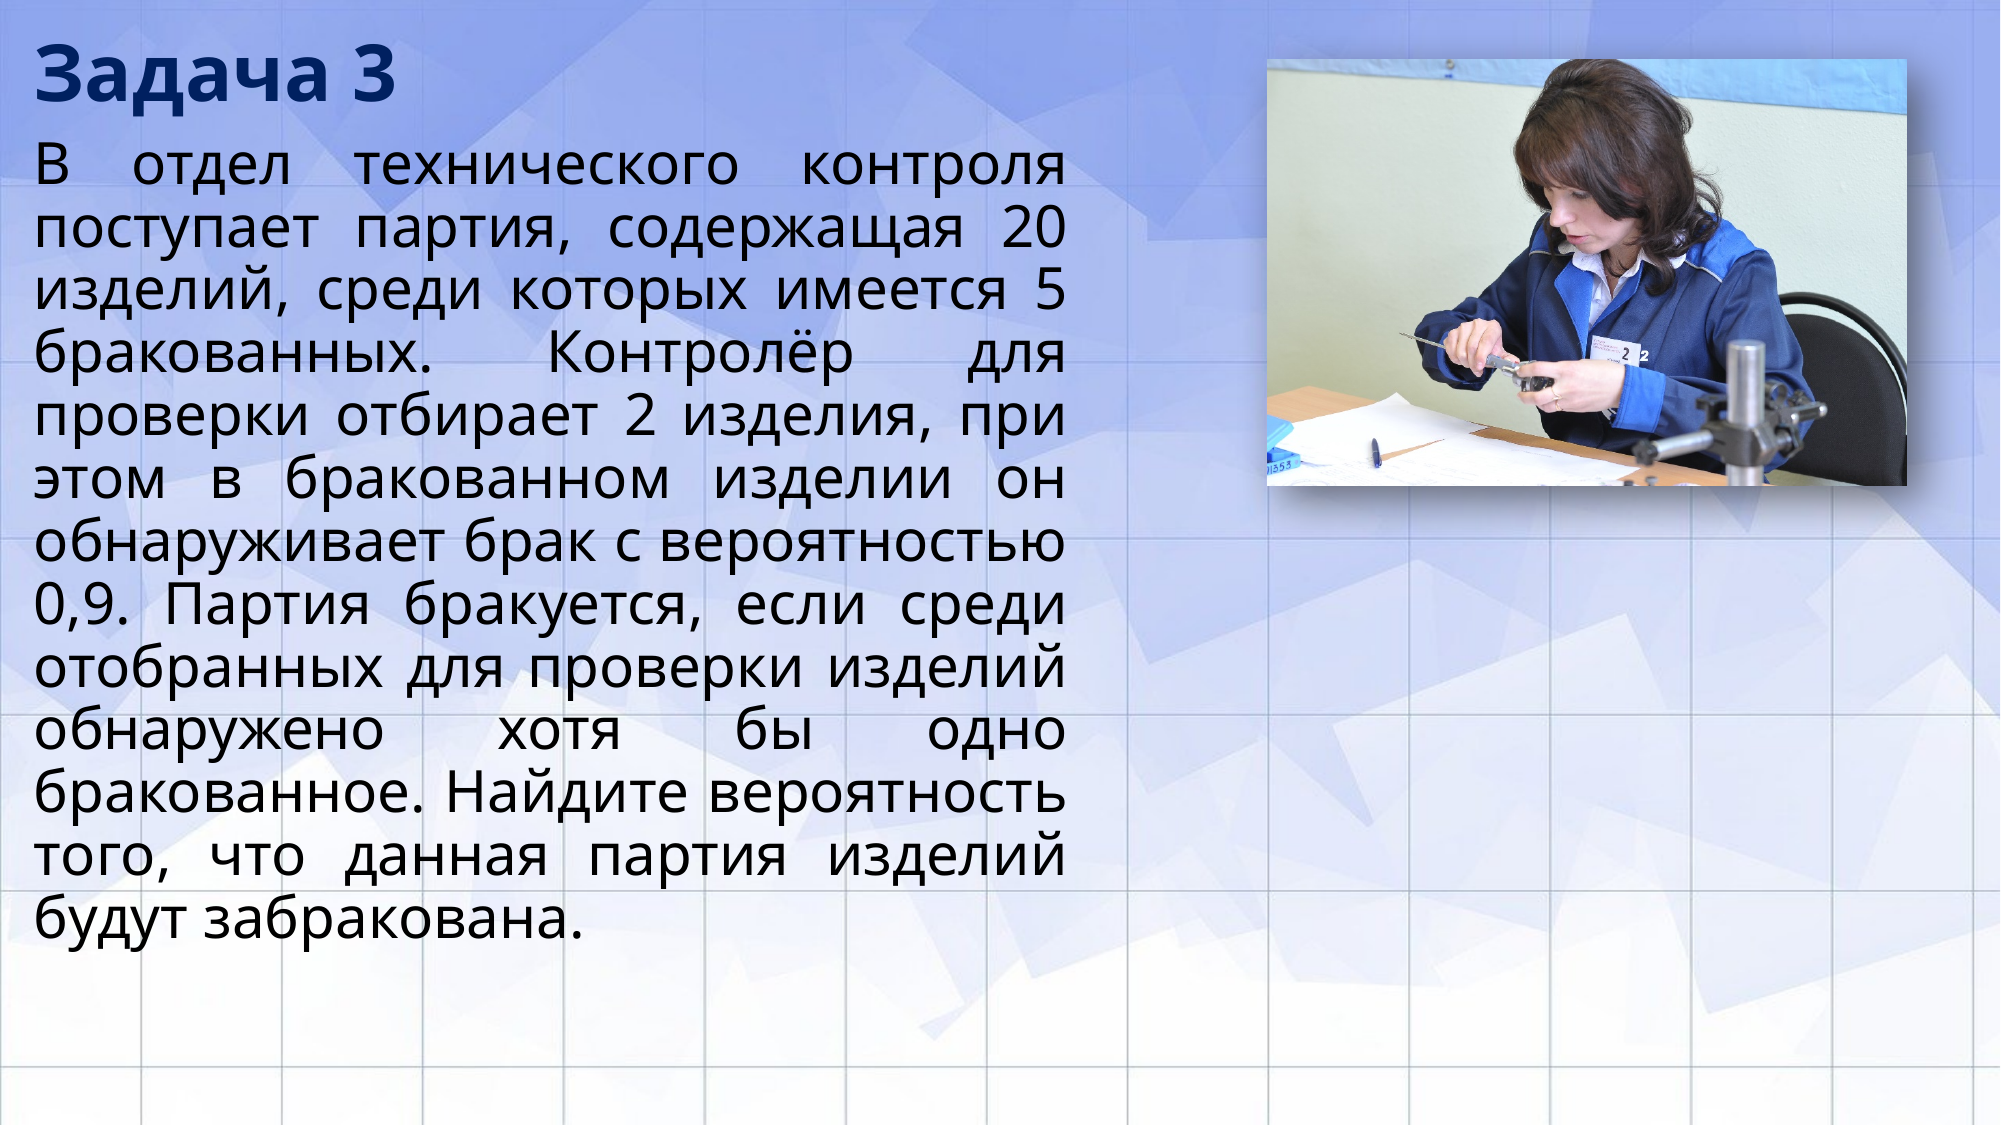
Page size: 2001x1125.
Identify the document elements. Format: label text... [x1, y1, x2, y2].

picture [0, 0, 2001, 1125]
title Задача 3 [18, 25, 1721, 127]
list В отдел технического контроля поступает партия, содержащая 20 изделий, среди которых имеется 5 бракованных. Контролёр для проверки отбирает 2 изделия, при этом в бракованном изделии он обнаруживает брак с вероятностью 0,9. Партия бракуется, если среди отобранных для проверки изделий обнаружено хотя бы одно бракованное. Найдите вероятность того, что данная партия изделий будут забракована. [18, 126, 1083, 1014]
